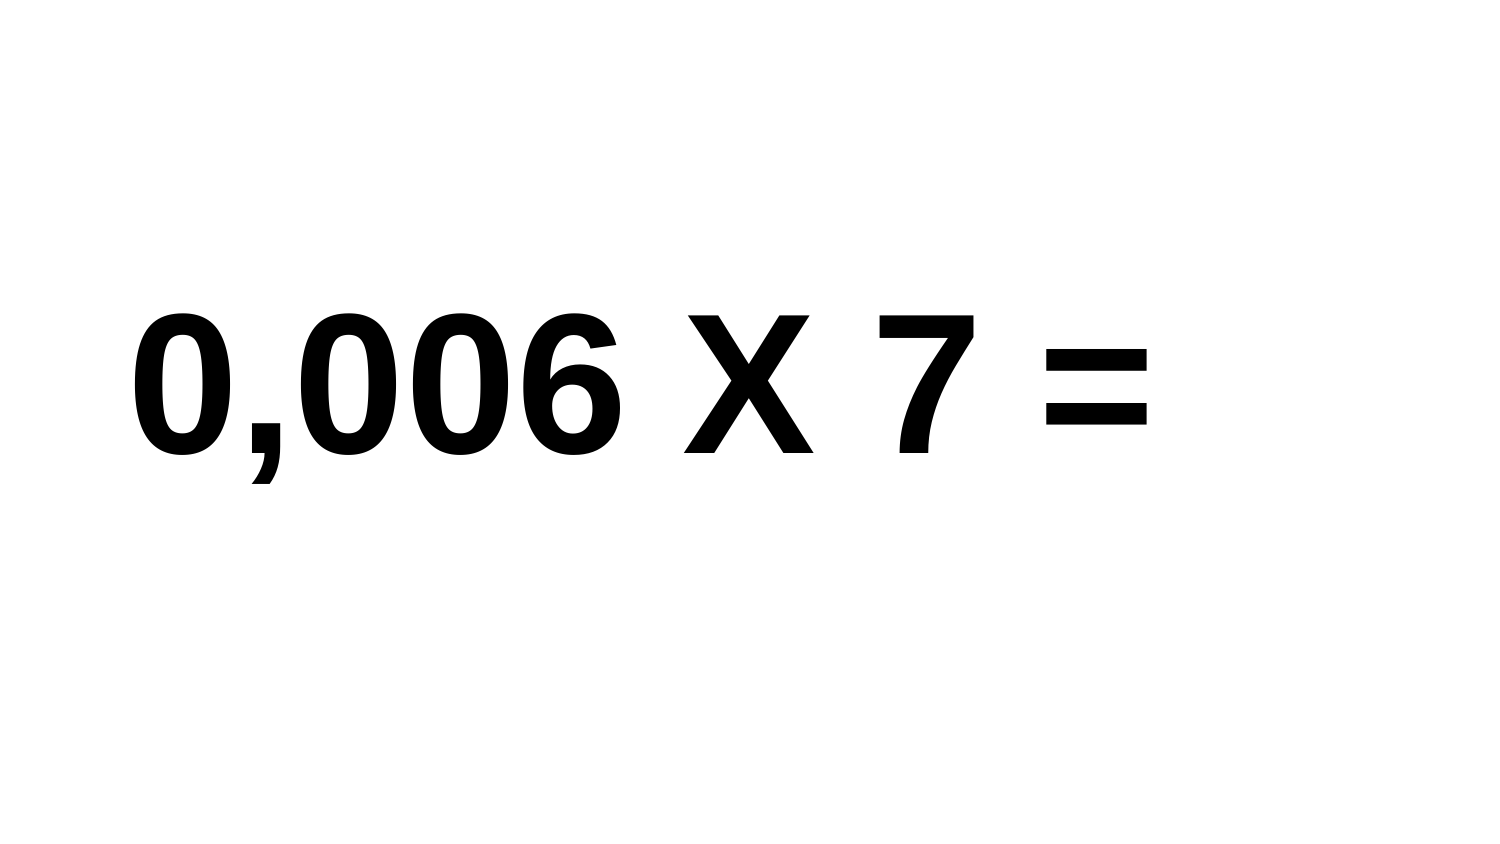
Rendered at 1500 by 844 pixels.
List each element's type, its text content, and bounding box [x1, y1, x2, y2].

text_box 0,006 X 7 = [112, 318, 1388, 509]
